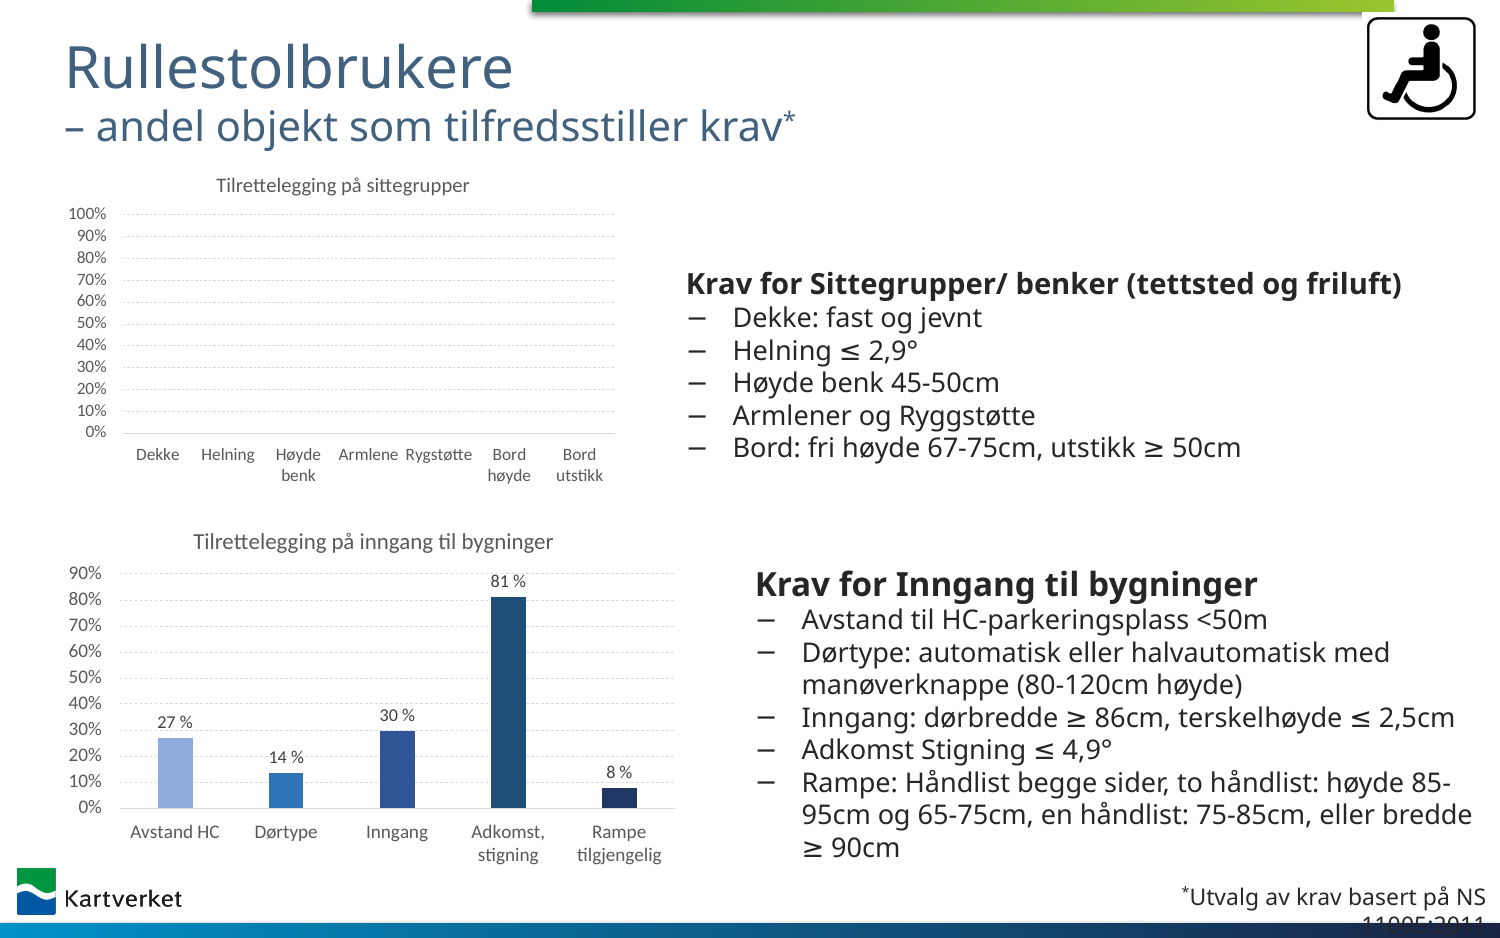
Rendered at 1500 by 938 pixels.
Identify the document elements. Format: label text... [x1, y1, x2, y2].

picture [62, 166, 625, 492]
text_box Krav for Sittegrupper/ benker (tettsted og friluft) Dekke: fast og jevnt Helning ≤ 2,9° Høyde benk 45-50cm Armlener og Ryggstøtte Bord: fri høyde 67-75cm, utstikk ≥ 50cm [670, 258, 1418, 471]
text_box Krav for Inngang til bygninger Avstand til HC-parkeringsplass <50m Dørtype: automatisk eller halvautomatisk med manøverknappe (80-120cm høyde) Inngang: dørbredde ≥ 86cm, terskelhøyde ≤ 2,5cm Adkomst Stigning ≤ 4,9° Rampe: Håndlist begge sider, to håndlist: høyde 85-95cm og 65-75cm, en håndlist: 75-85cm, eller bredde ≥ 90cm [740, 555, 1491, 870]
text_box Rullestolbrukere – andel objekt som tilfredsstiller krav* [49, 25, 1431, 158]
picture [1362, 12, 1481, 126]
text_box *Utvalg av krav basert på NS 11005:2011 [1068, 873, 1500, 938]
picture [62, 520, 686, 874]
